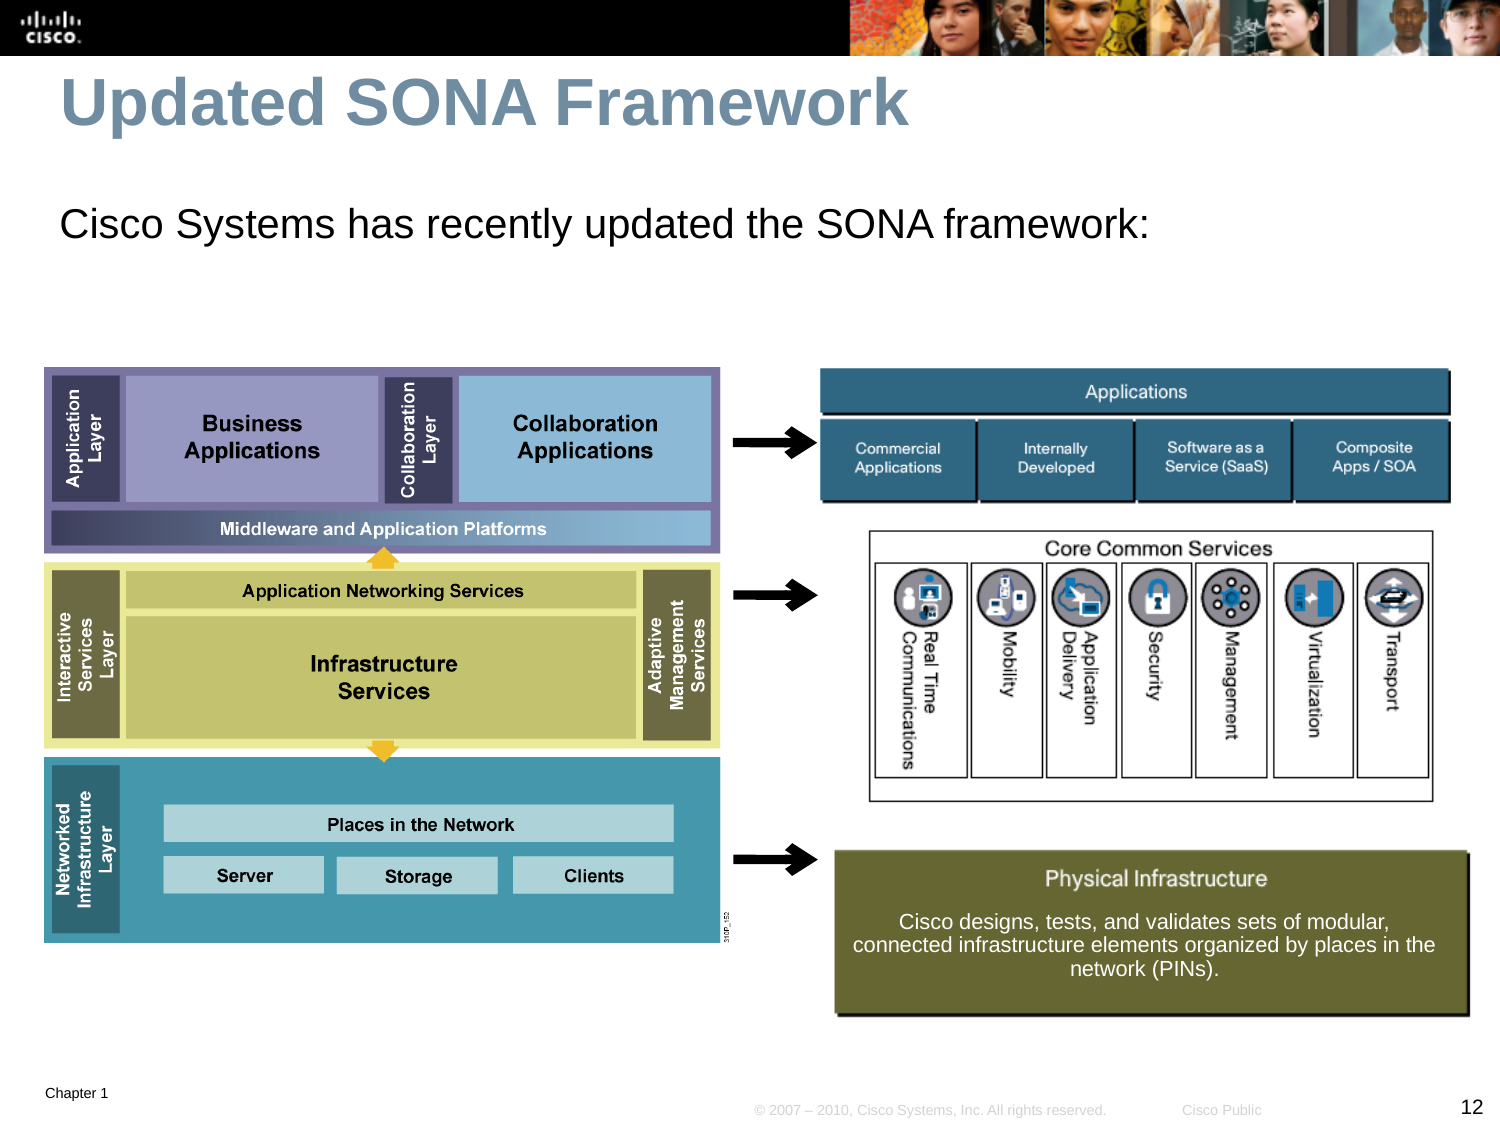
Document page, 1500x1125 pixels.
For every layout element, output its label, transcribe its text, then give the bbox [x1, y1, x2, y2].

title Updated SONA Framework [45, 60, 1444, 182]
picture [816, 365, 1452, 507]
picture [828, 845, 1482, 1021]
picture [865, 525, 1435, 805]
list Cisco Systems has recently updated the SONA framework: [45, 190, 1428, 318]
picture [44, 367, 731, 944]
picture [0, 0, 1500, 56]
